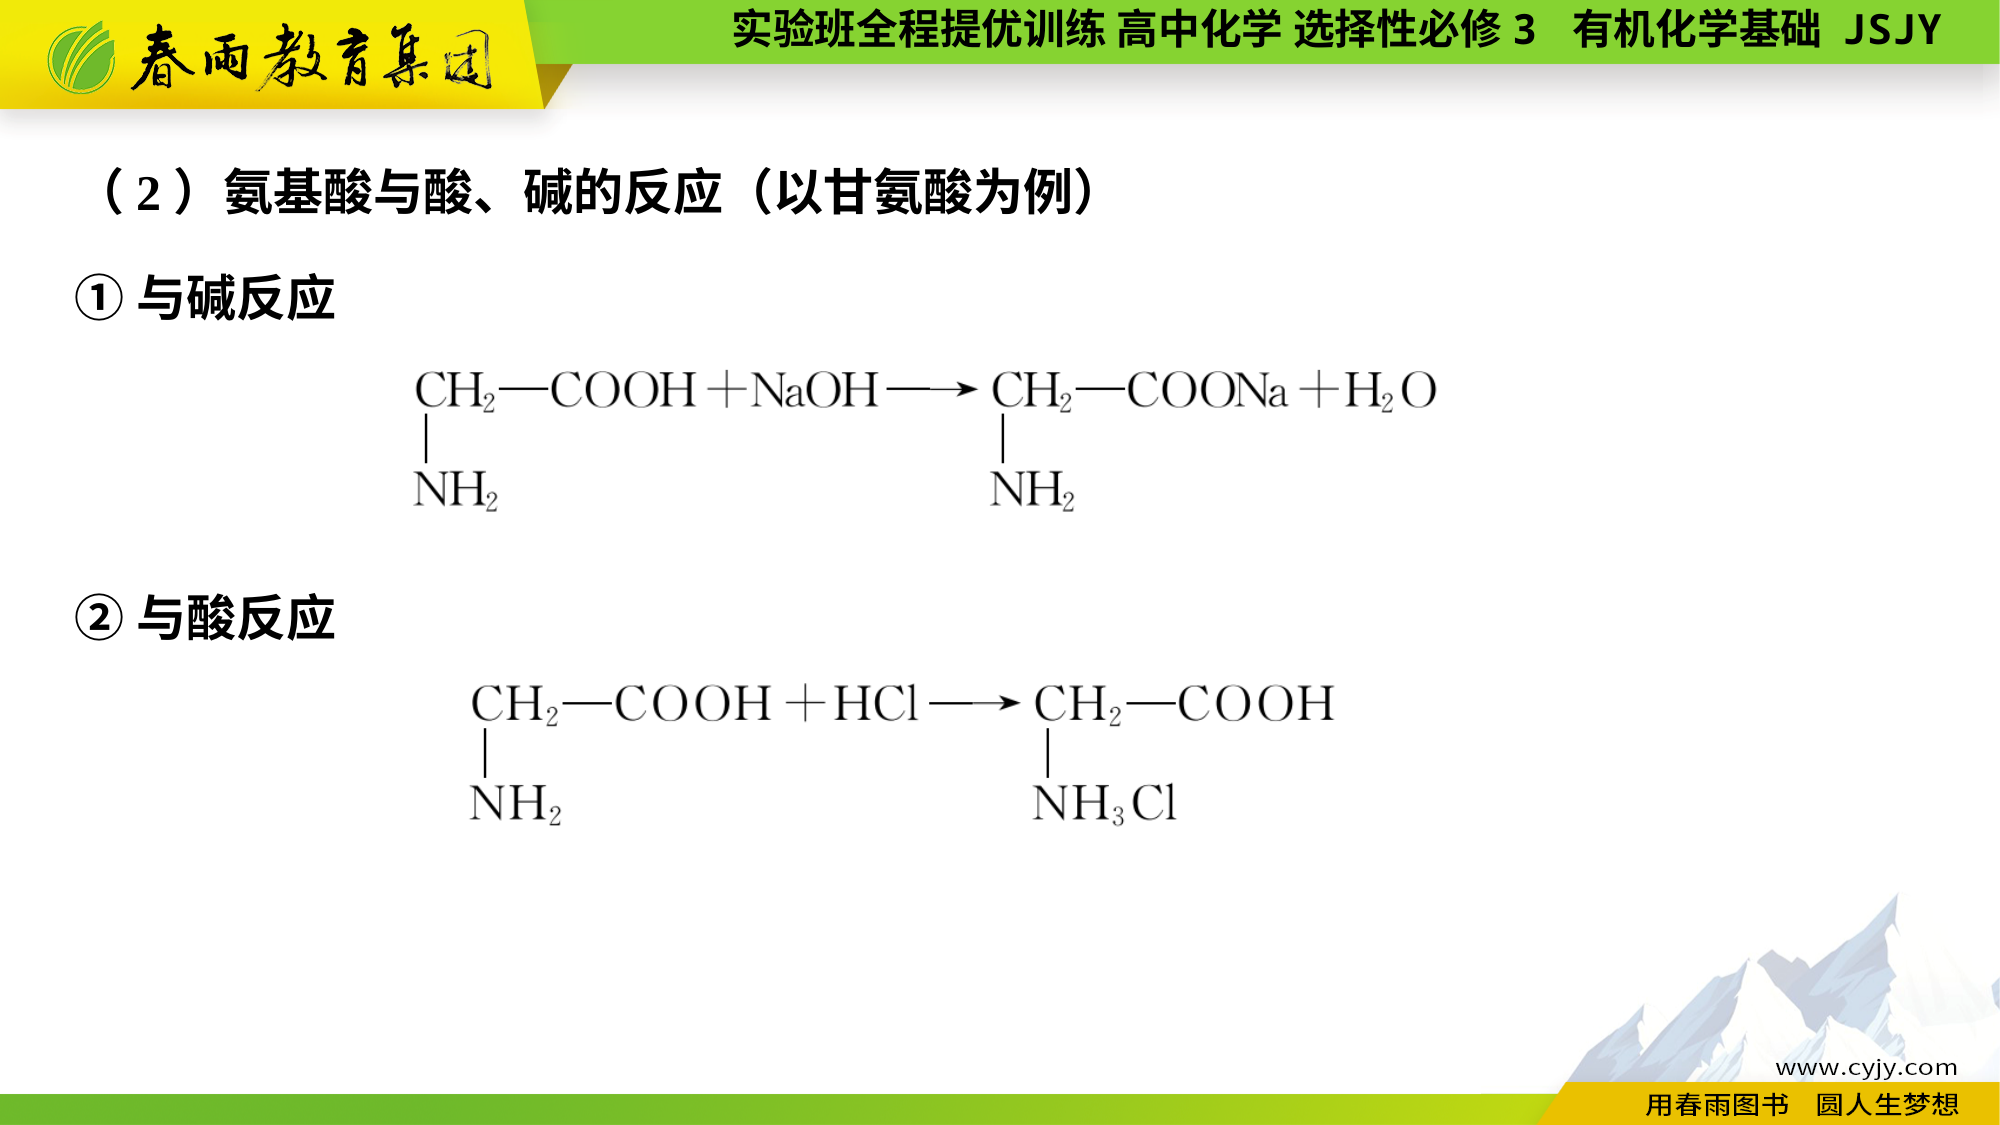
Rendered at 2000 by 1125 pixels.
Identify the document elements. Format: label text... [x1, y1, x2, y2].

list （2）氨基酸与酸、碱的反应（以甘氨酸为例） ①与碱反应 ②与酸反应 [59, 122, 1944, 660]
picture [0, 0, 2000, 1125]
